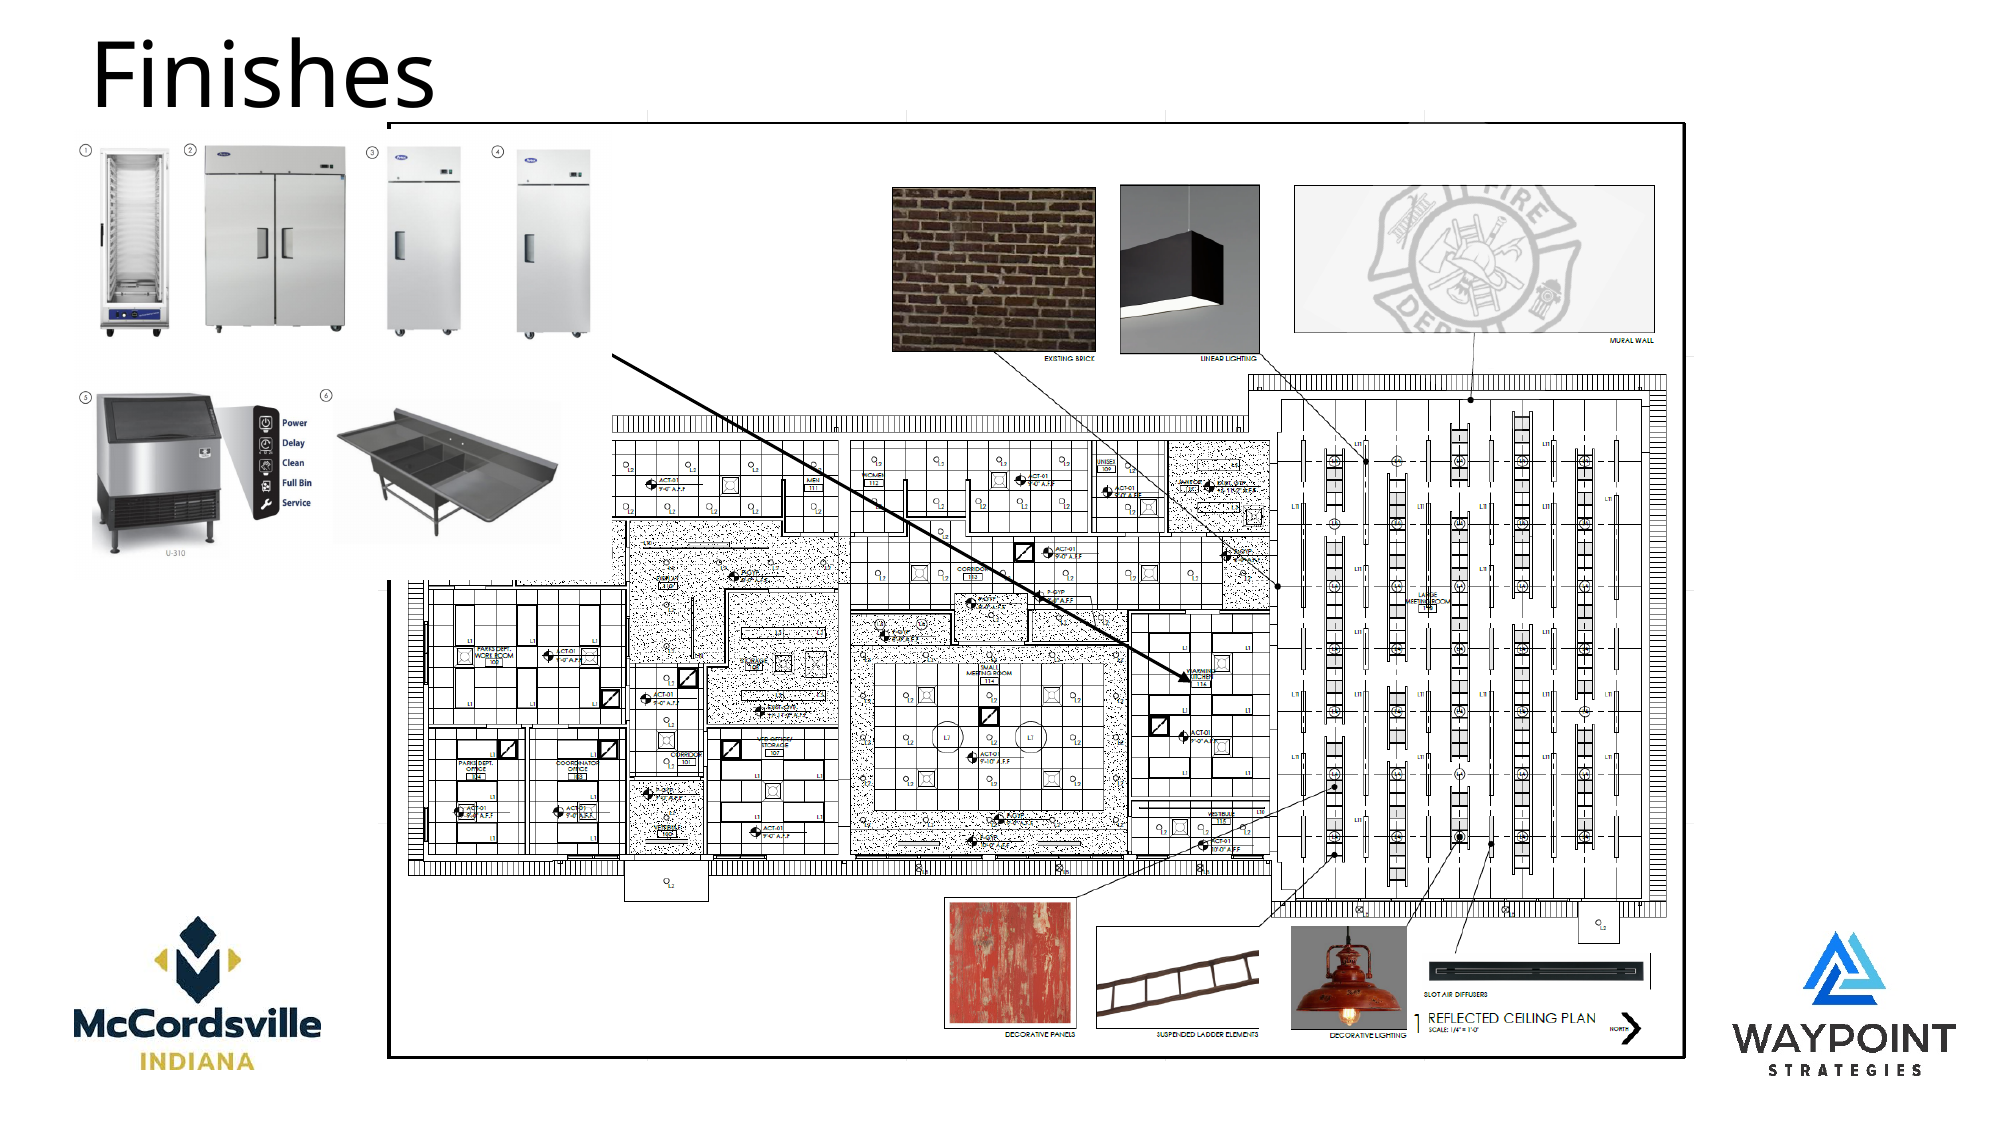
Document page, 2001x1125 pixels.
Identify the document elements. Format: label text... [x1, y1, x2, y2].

text_box Finishes [74, 21, 1800, 239]
picture [74, 915, 321, 1070]
picture [1731, 931, 1957, 1076]
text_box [610, 354, 1193, 684]
picture [74, 100, 1695, 1062]
